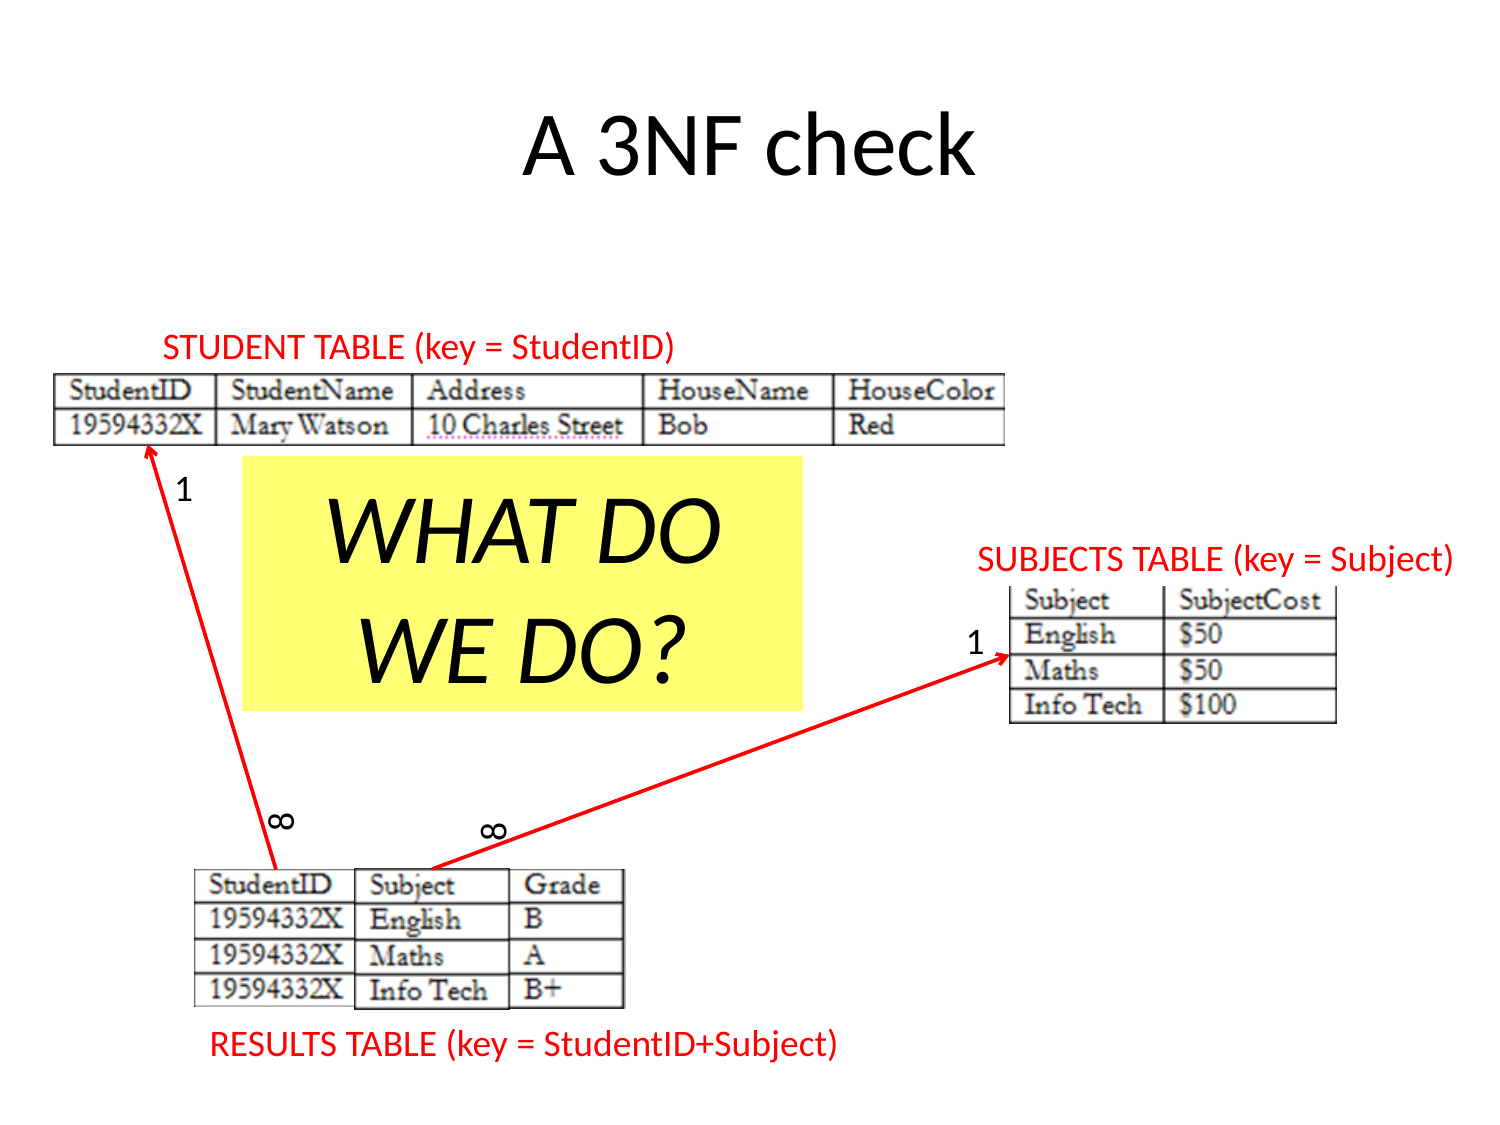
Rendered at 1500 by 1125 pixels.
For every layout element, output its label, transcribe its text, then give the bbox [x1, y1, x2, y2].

text_box 1 [950, 609, 1004, 670]
text_box 1 [159, 456, 219, 516]
picture [1009, 585, 1337, 724]
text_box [0, 592, 425, 722]
text_box 8 [248, 787, 309, 847]
text_box STUDENT TABLE (key = StudentID) [147, 314, 904, 371]
text_box 8 [461, 797, 522, 857]
text_box RESULTS TABLE (key = StudentID+Subject) [194, 1011, 951, 1072]
picture [52, 373, 1005, 446]
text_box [613, 472, 829, 1051]
text_box SUBJECTS TABLE (key = Subject) [962, 527, 1500, 587]
picture [194, 868, 613, 1010]
text_box WHAT DO WE DO? [242, 456, 804, 711]
title A 3NF check [75, 45, 1425, 233]
